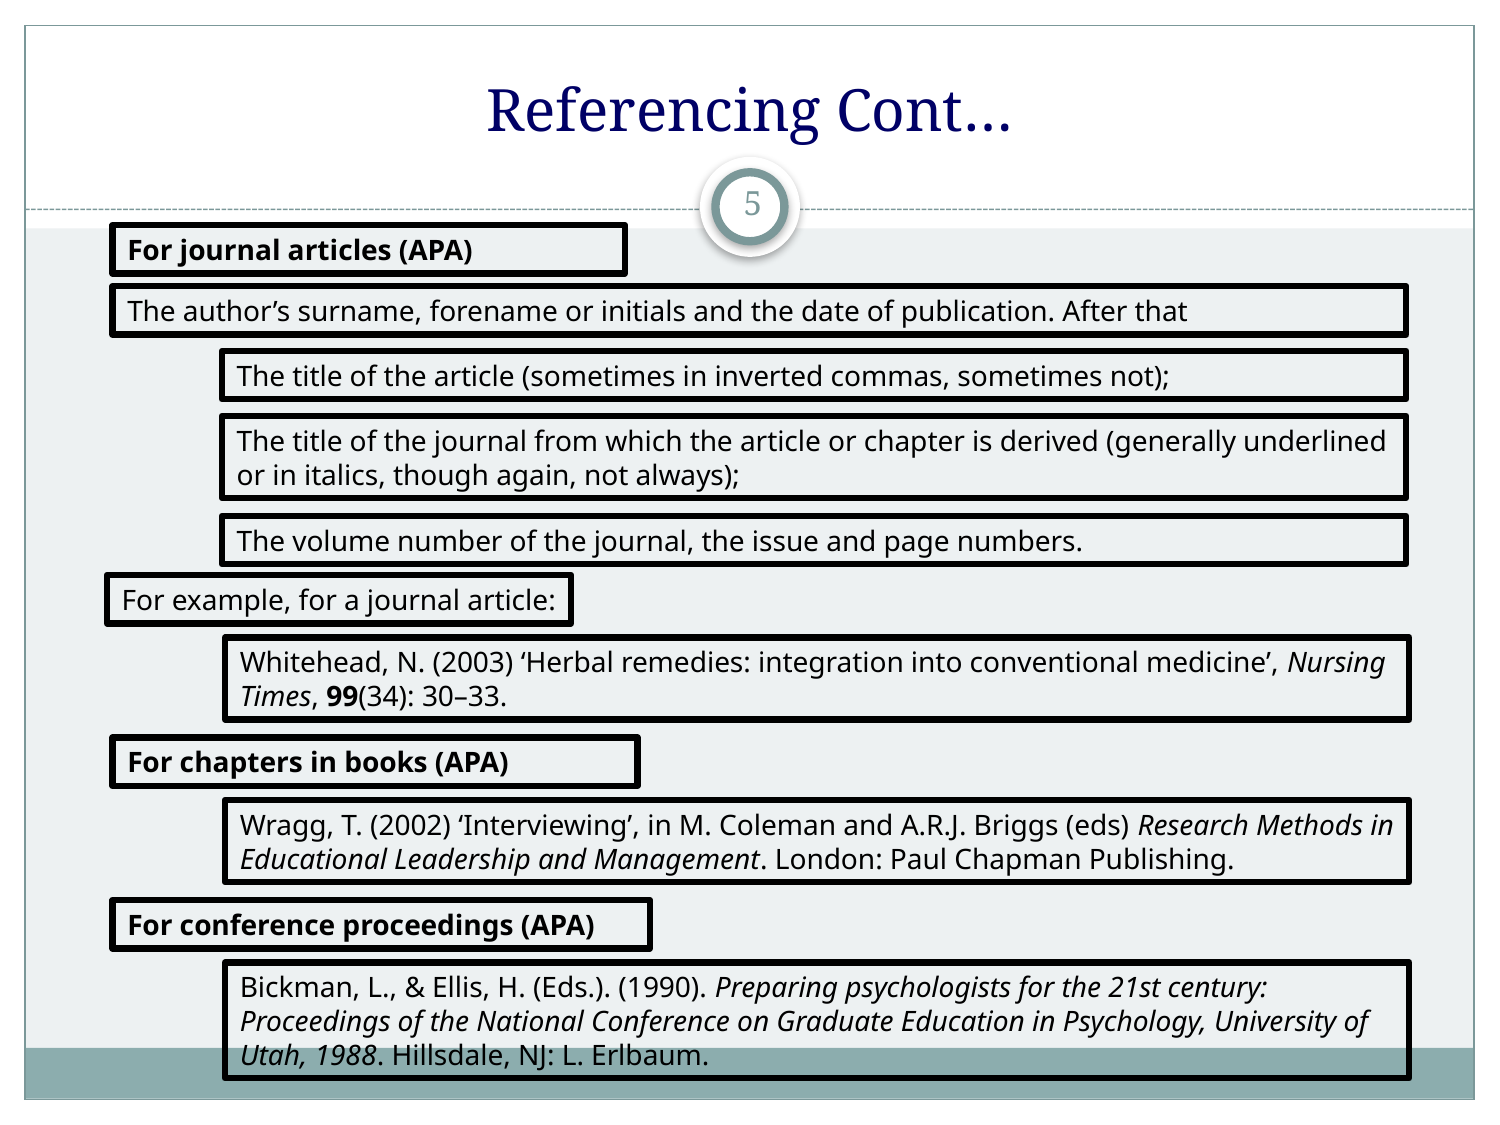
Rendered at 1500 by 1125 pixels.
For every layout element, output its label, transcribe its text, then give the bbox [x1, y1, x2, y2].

text_box For journal articles (APA) [112, 224, 625, 274]
text_box Bickman, L., & Ellis, H. (Eds.). (1990). Preparing psychologists for the 21st century: Proceedings of the National Conference on Graduate Education in Psychology, University of Utah, 1988. Hillsdale, NJ: L. Erlbaum. [225, 962, 1410, 1079]
text_box For chapters in books (APA) [112, 737, 638, 786]
text_box The volume number of the journal, the issue and page numbers. [221, 515, 1407, 565]
text_box Wragg, T. (2002) ‘Interviewing’, in M. Coleman and A.R.J. Briggs (eds) Research Methods in Educational Leadership and Management. London: Paul Chapman Publishing. [225, 799, 1410, 883]
title Referencing Cont… [103, 49, 1397, 151]
slide_number 5 [715, 168, 791, 241]
text_box The author’s surname, forename or initials and the date of publication. After that [112, 286, 1407, 335]
text_box For example, for a journal article: [106, 575, 572, 624]
text_box The title of the journal from which the article or chapter is derived (generally underlined or in italics, though again, not always); [221, 415, 1407, 499]
text_box The title of the article (sometimes in inverted commas, sometimes not); [221, 350, 1407, 400]
text_box Whitehead, N. (2003) ‘Herbal remedies: integration into conventional medicine’, Nursing Times, 99(34): 30–33. [225, 637, 1410, 720]
text_box For conference proceedings (APA) [112, 900, 650, 949]
